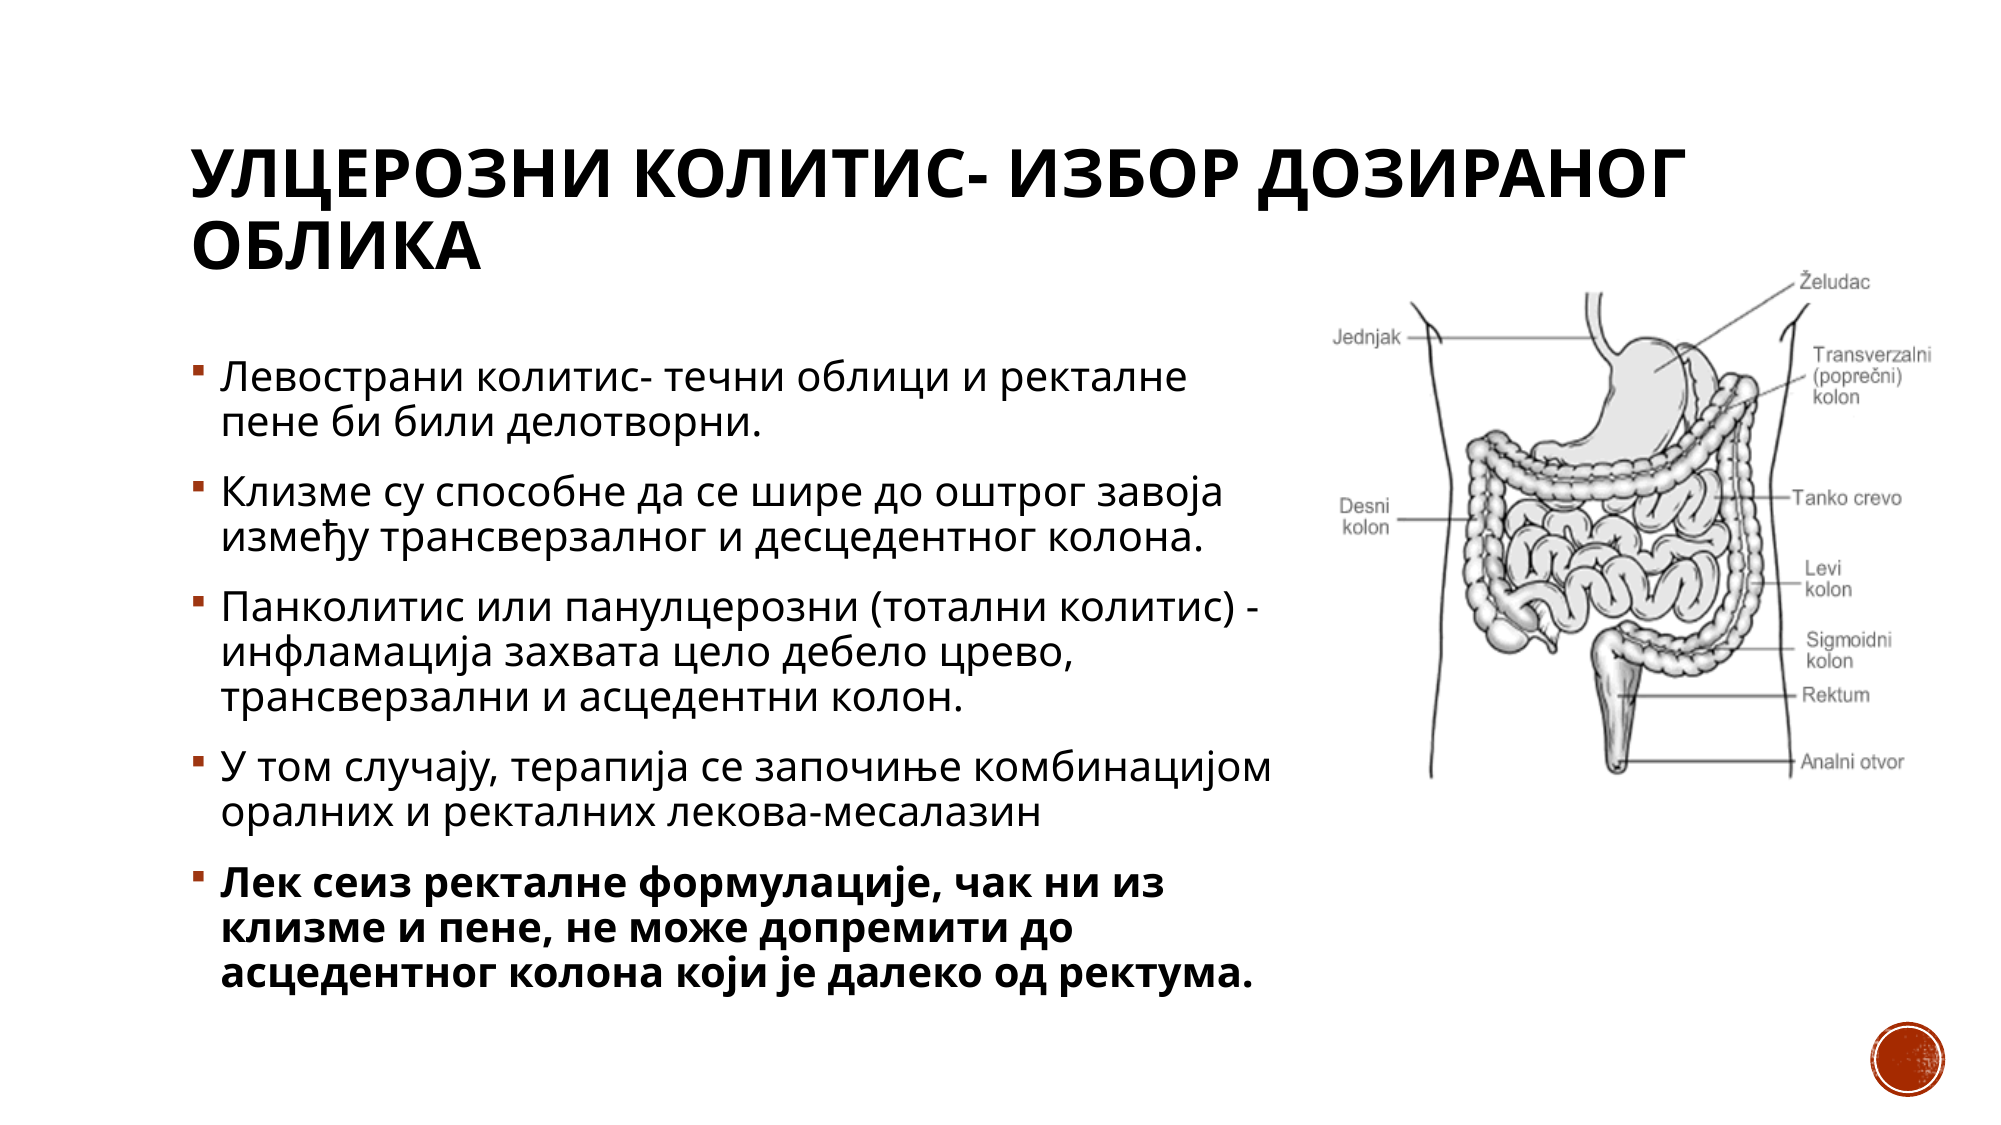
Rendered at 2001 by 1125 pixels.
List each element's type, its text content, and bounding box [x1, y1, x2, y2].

list Левострани колитис- течни облици и ректалне пене би били делотворни. Клизме су способне да се шире до оштрог завоја између трансверзалног и десцедентног колона. Панколитис или панулцерозни (тотални колитис) -инфламација захвата цело дебело црево, трансверзални и асцедентни колон. У том случају, терапија се започиње комбинацијом оралних и ректалних лекова-месалазин Лек сеиз ректалне формулације, чак ни из клизме и пене, не може допремити до асцедентног колона који је далеко од ректума. [175, 348, 1303, 1013]
picture [1302, 261, 1943, 789]
title Улцерозни колитис- избор дозираног облика [175, 79, 1826, 344]
